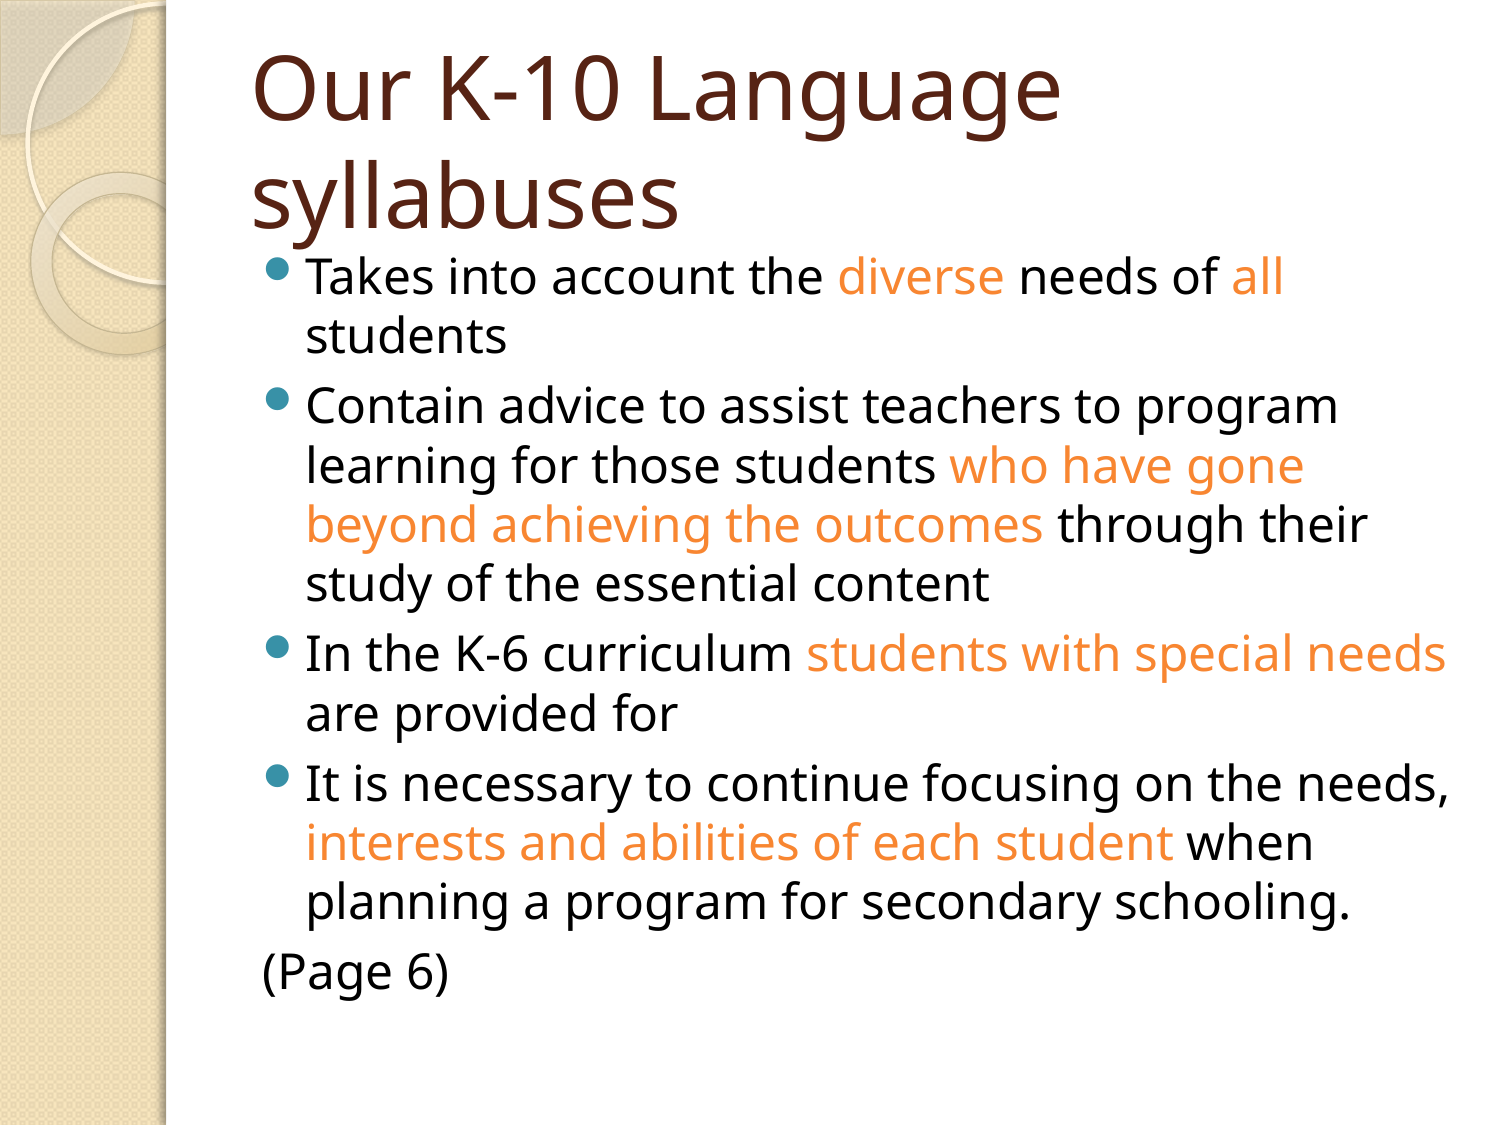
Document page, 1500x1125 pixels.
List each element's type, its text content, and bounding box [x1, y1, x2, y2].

title Our K-10 Language syllabuses [235, 45, 1466, 233]
list Takes into account the diverse needs of all students Contain advice to assist teachers to program learning for those students who have gone beyond achieving the outcomes through their study of the essential content In the K-6 curriculum students with special needs are provided for It is necessary to continue focusing on the needs, interests and abilities of each student when planning a program for secondary schooling. (Page 6) [235, 237, 1466, 1025]
